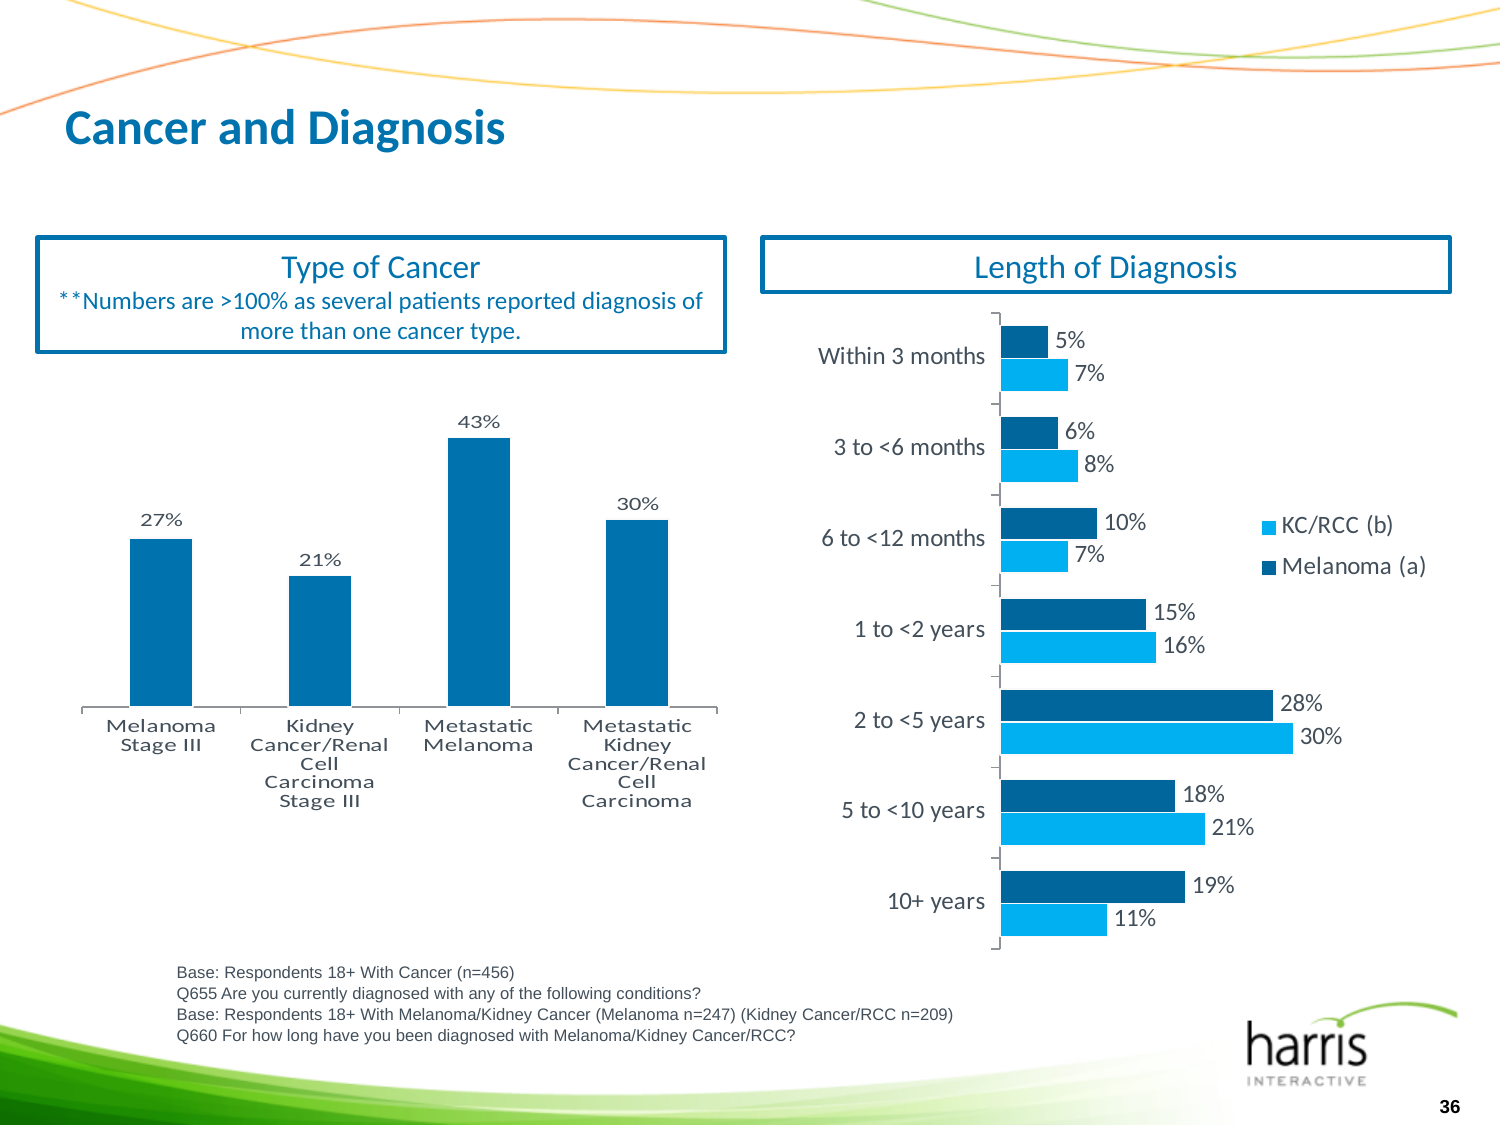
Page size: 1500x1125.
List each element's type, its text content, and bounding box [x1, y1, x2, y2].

text_box Length of Diagnosis [760, 235, 1452, 294]
text_box Base: Respondents 18+ With Cancer (n=456) Q655 Are you currently diagnosed with any of the following conditions? Base: Respondents 18+ With Melanoma/Kidney Cancer (Melanoma n=247) (Kidney Cancer/RCC n=209) Q660 For how long have you been diagnosed with Melanoma/Kidney Cancer/RCC? [161, 954, 1362, 1052]
chart [37, 299, 1463, 963]
picture [0, 0, 1500, 1125]
text_box 36 [1400, 1087, 1500, 1125]
text_box Type of Cancer **Numbers are >100% as several patients reported diagnosis of more than one cancer type. [35, 235, 727, 354]
title Cancer and Diagnosis [49, 87, 1451, 176]
